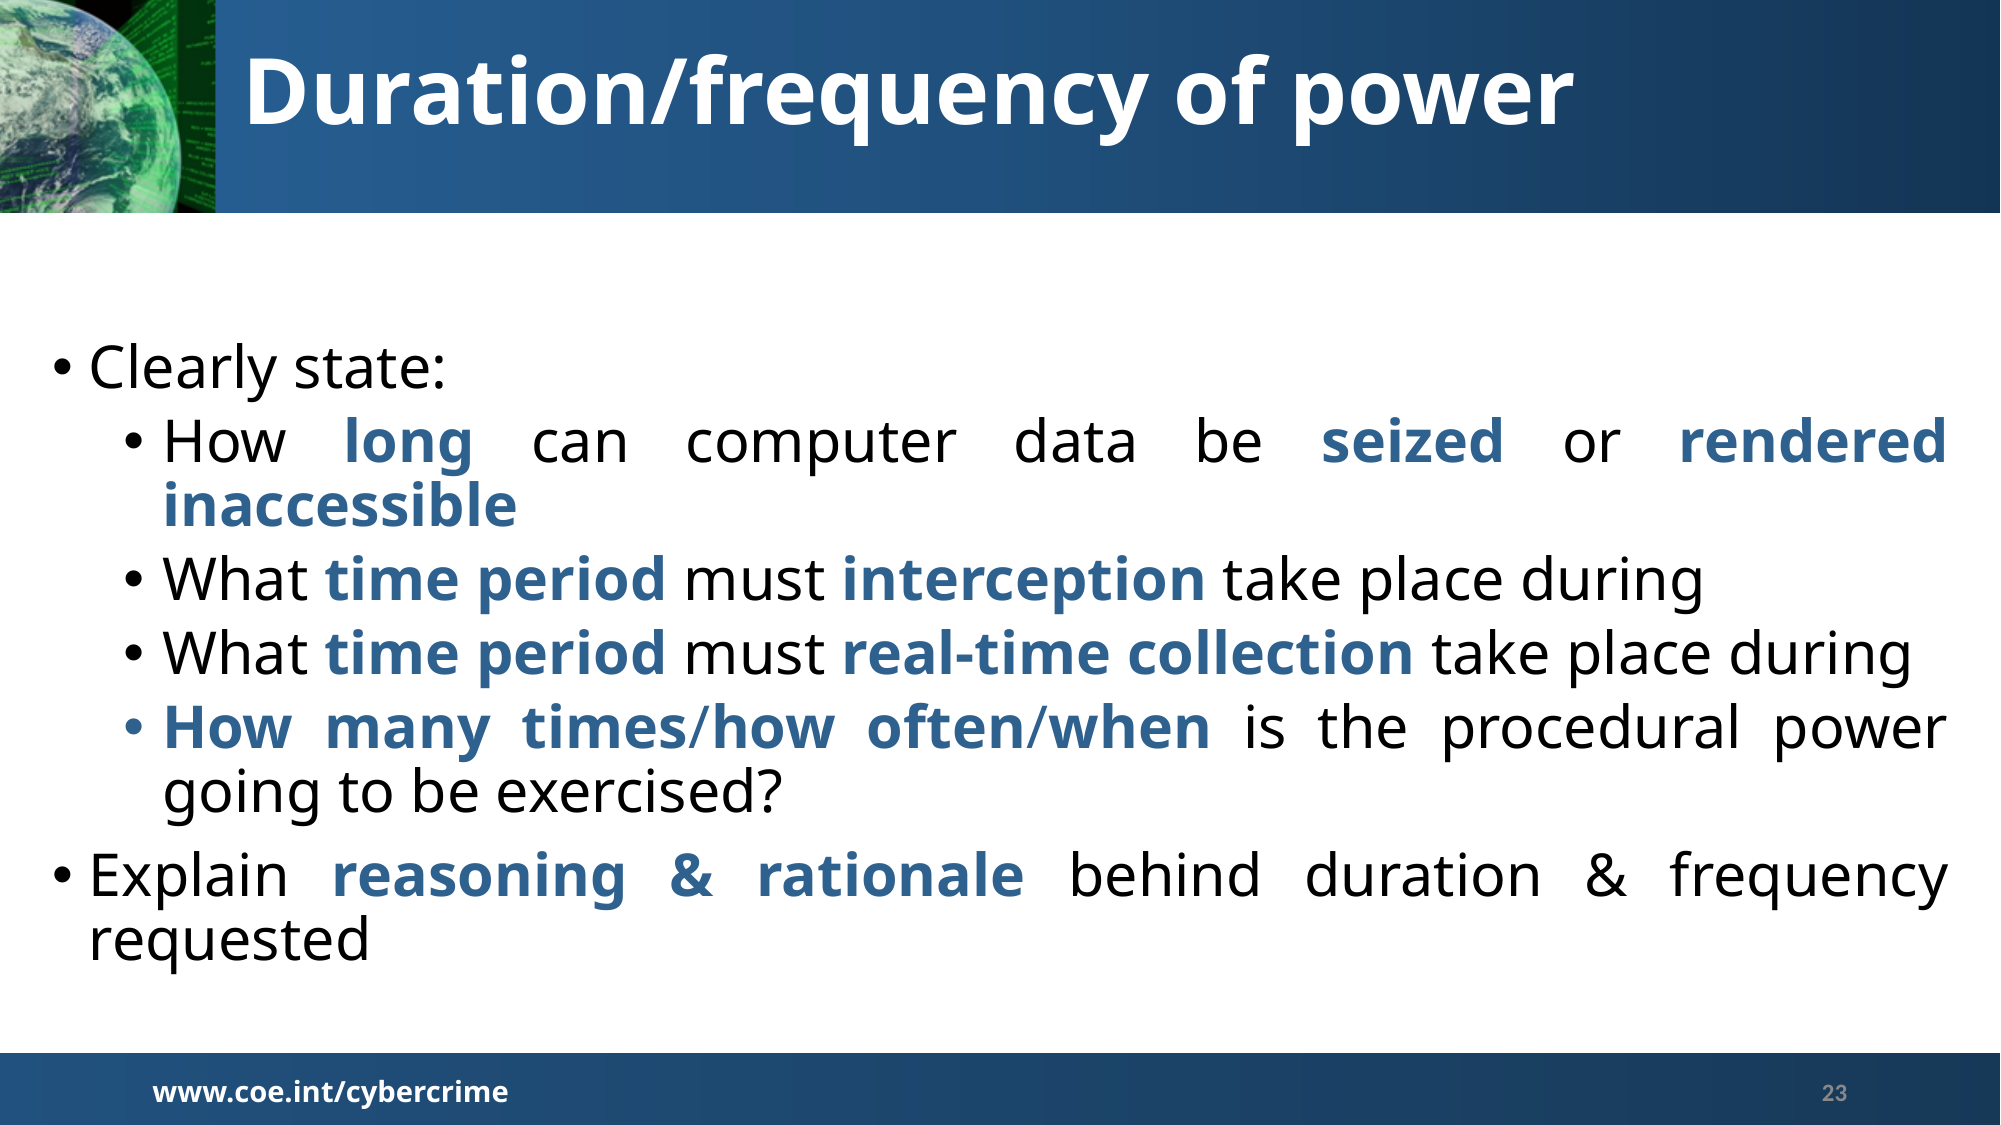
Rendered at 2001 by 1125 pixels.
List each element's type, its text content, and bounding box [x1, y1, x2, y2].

slide_number www.coe.int/cybercrime [137, 1061, 588, 1121]
list Clearly state: How long can computer data be seized or rendered inaccessible What time period must interception take place during What time period must real-time collection take place during How many times/how often/when is the procedural power going to be exercised? Explain reasoning & rationale behind duration & frequency requested [37, 238, 1965, 1012]
title Duration/frequency of power [227, 20, 1953, 170]
slide_number 23 [1412, 1061, 1863, 1121]
picture [0, 0, 2000, 213]
